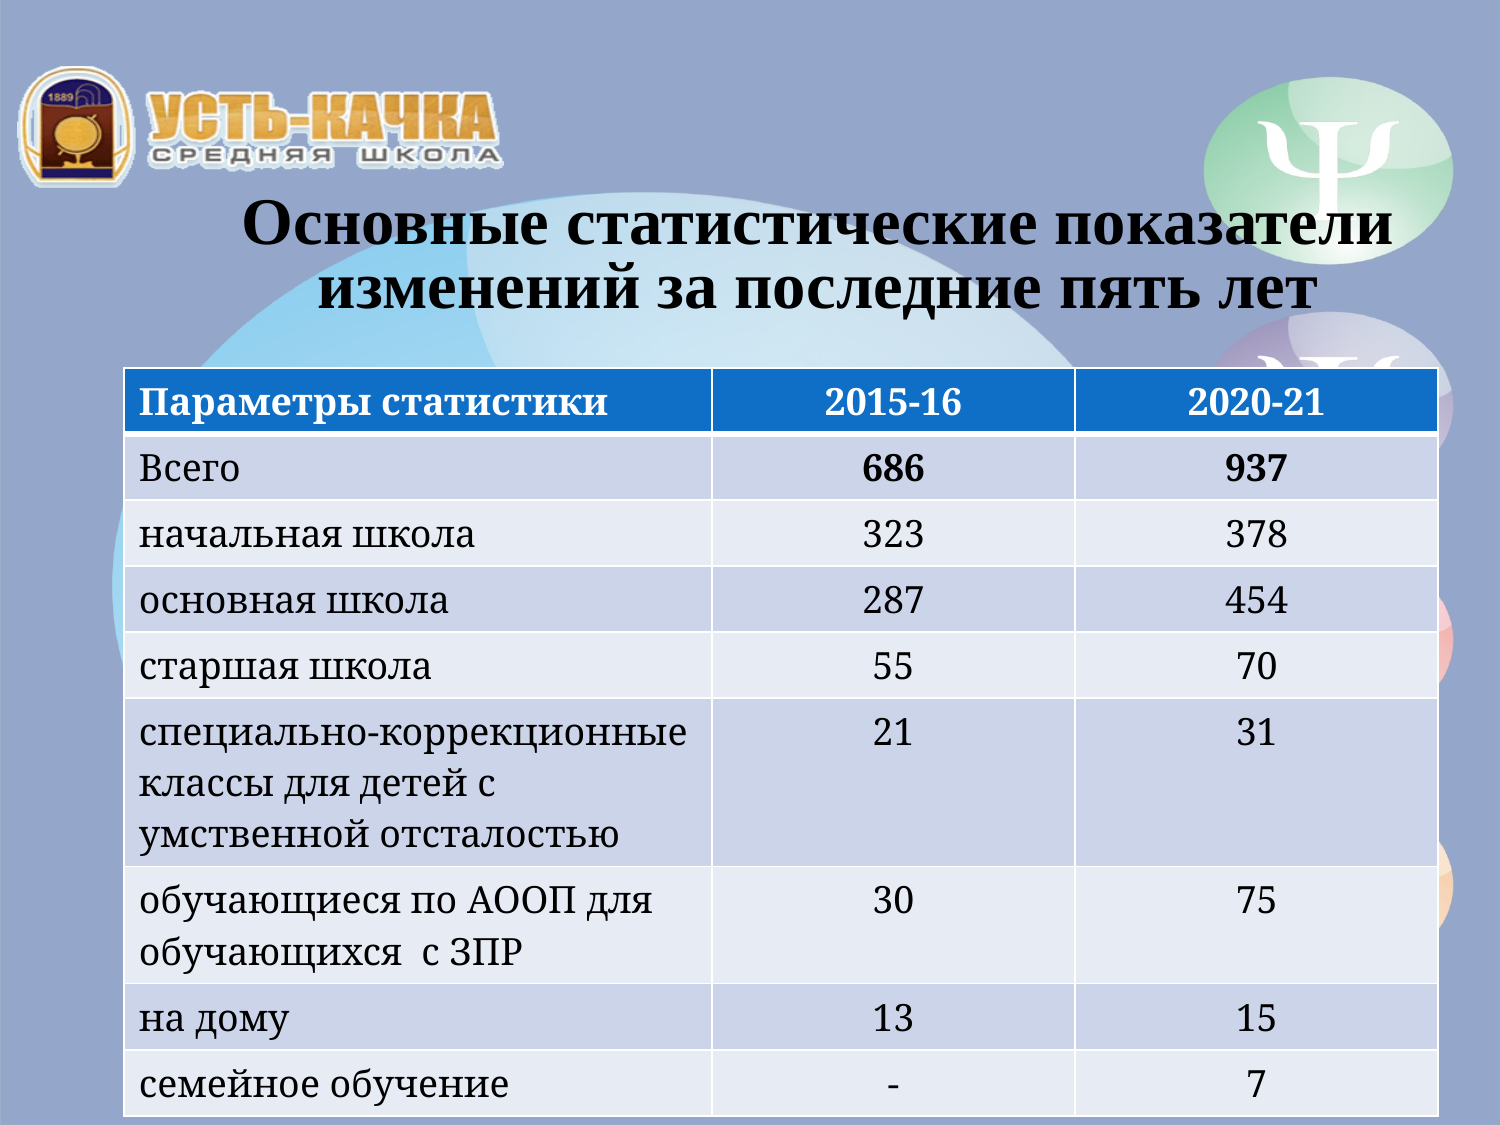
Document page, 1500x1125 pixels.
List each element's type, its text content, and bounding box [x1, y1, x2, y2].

table_cell 323 [713, 501, 1074, 565]
table_header 2020-21 [1076, 369, 1437, 431]
title Основные статистические показатели изменений за последние пять лет [174, 188, 1463, 410]
table_cell - [713, 1051, 1074, 1115]
table_cell семейное обучение [125, 1051, 711, 1115]
table_cell основная школа [125, 567, 711, 631]
table_cell 378 [1076, 501, 1437, 565]
table_cell 13 [713, 984, 1074, 1049]
table_cell Всего [125, 437, 711, 499]
table_cell на дому [125, 984, 711, 1049]
table_cell 75 [1076, 867, 1437, 983]
table_cell 287 [713, 567, 1074, 631]
table_cell 31 [1076, 699, 1437, 866]
table_cell обучающиеся по АООП для обучающихся с ЗПР [125, 867, 711, 983]
table_cell 454 [1076, 567, 1437, 631]
table_cell старшая школа [125, 633, 711, 697]
table_cell 15 [1076, 984, 1437, 1049]
table_cell 55 [713, 633, 1074, 697]
picture [17, 66, 505, 189]
table_cell 7 [1076, 1051, 1437, 1115]
table_header Параметры статистики [125, 369, 711, 431]
table_header 2015-16 [713, 369, 1074, 431]
table_cell 30 [713, 867, 1074, 983]
table_cell начальная школа [125, 501, 711, 565]
table_cell 70 [1076, 633, 1437, 697]
table_cell 937 [1076, 437, 1437, 499]
table_cell специально-коррекционные классы для детей с умственной отсталостью [125, 699, 711, 866]
table_cell 686 [713, 437, 1074, 499]
table_cell 21 [713, 699, 1074, 866]
